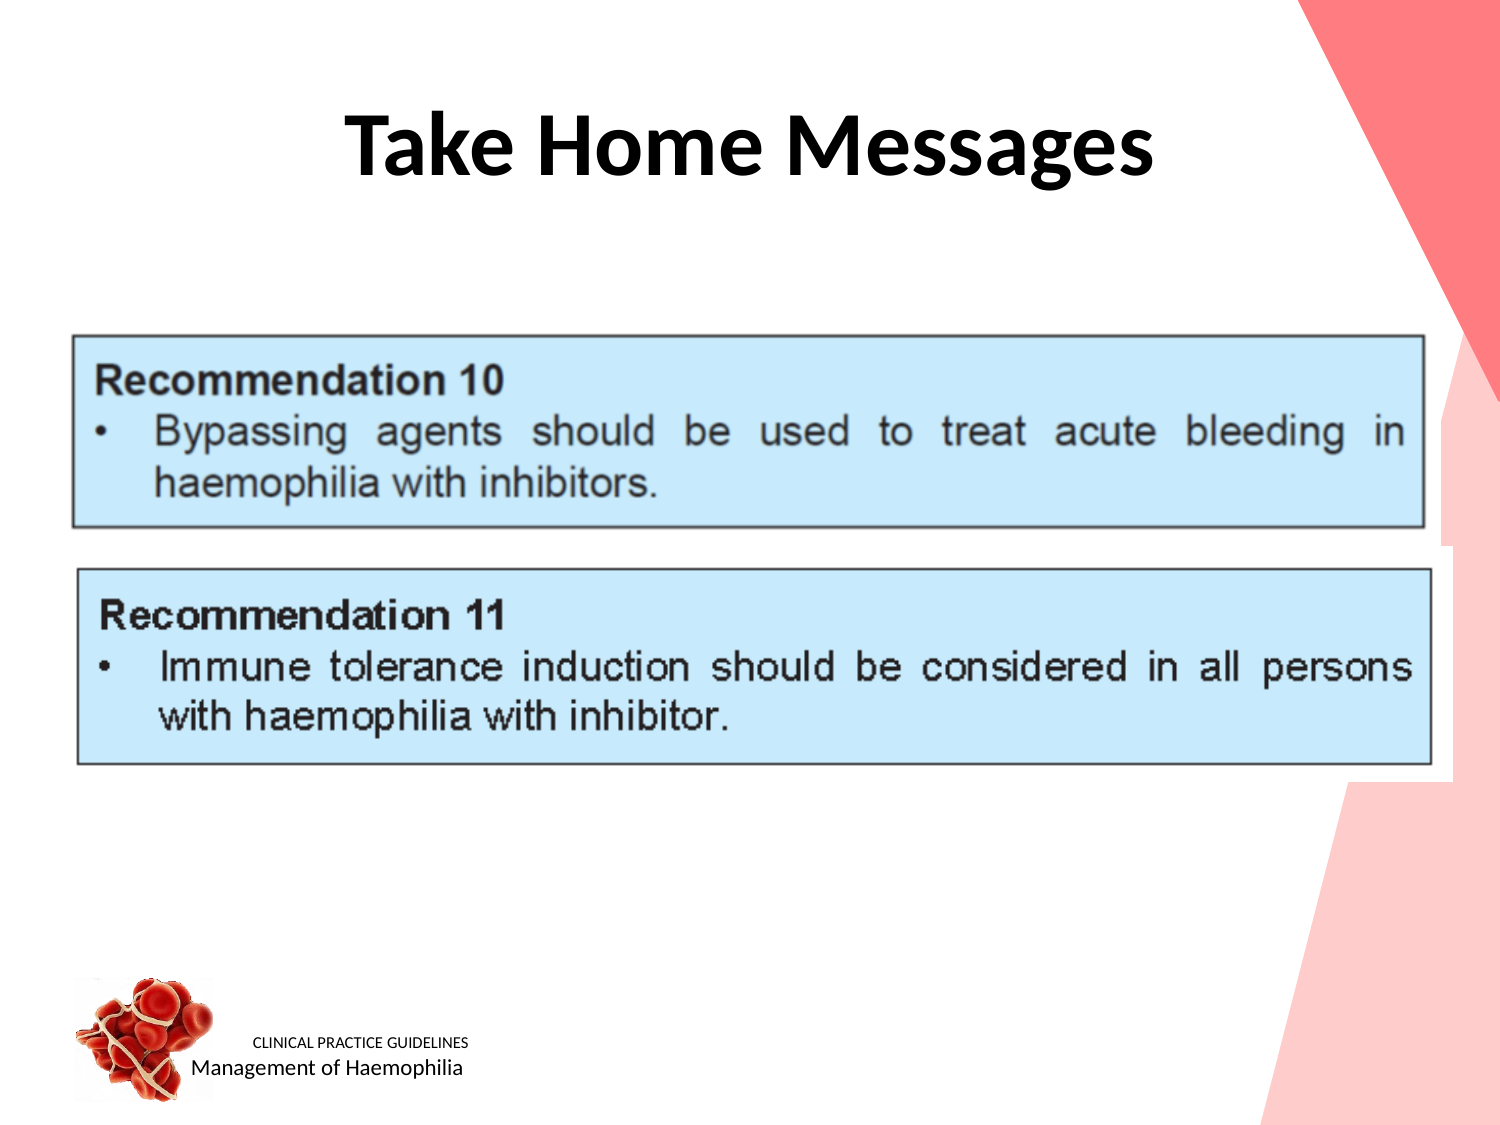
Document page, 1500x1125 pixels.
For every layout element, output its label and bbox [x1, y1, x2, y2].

text_box [74, 0, 1500, 1125]
picture [59, 313, 1453, 782]
